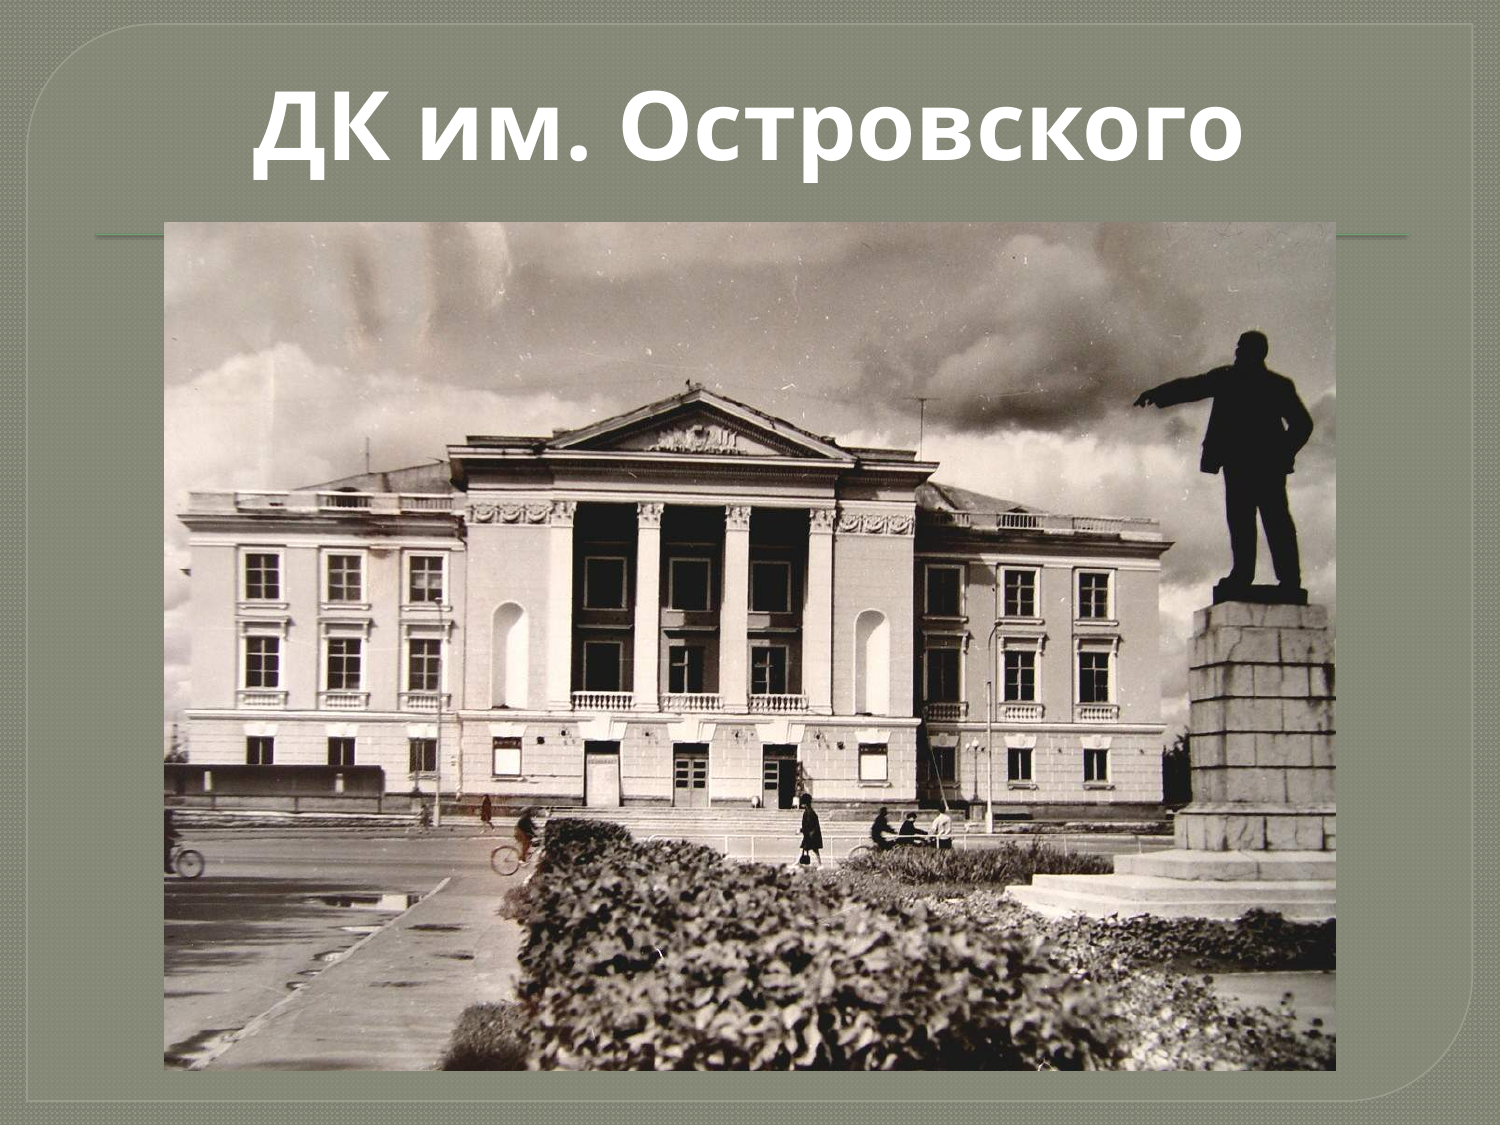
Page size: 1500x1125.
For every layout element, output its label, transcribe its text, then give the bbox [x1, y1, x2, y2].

picture [163, 222, 1337, 1071]
title ДК им. Островского [70, 0, 1421, 188]
